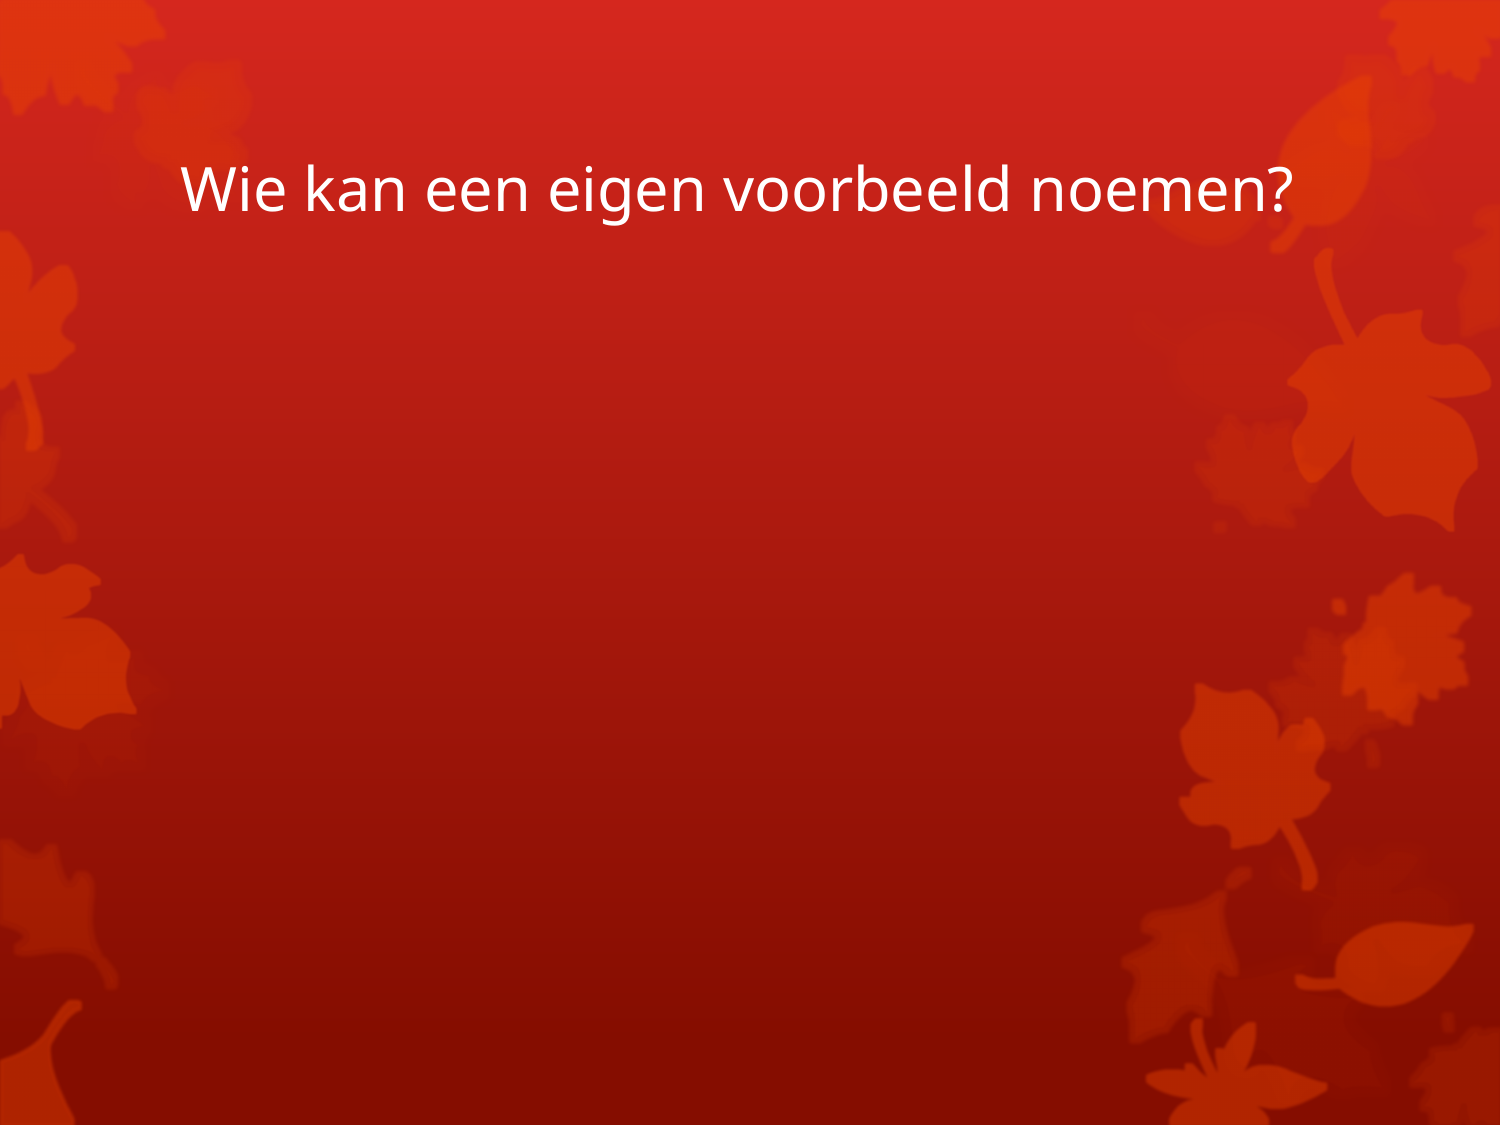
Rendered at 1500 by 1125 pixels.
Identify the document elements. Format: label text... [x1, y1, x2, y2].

title Wie kan een eigen voorbeeld noemen? [165, 110, 1335, 263]
